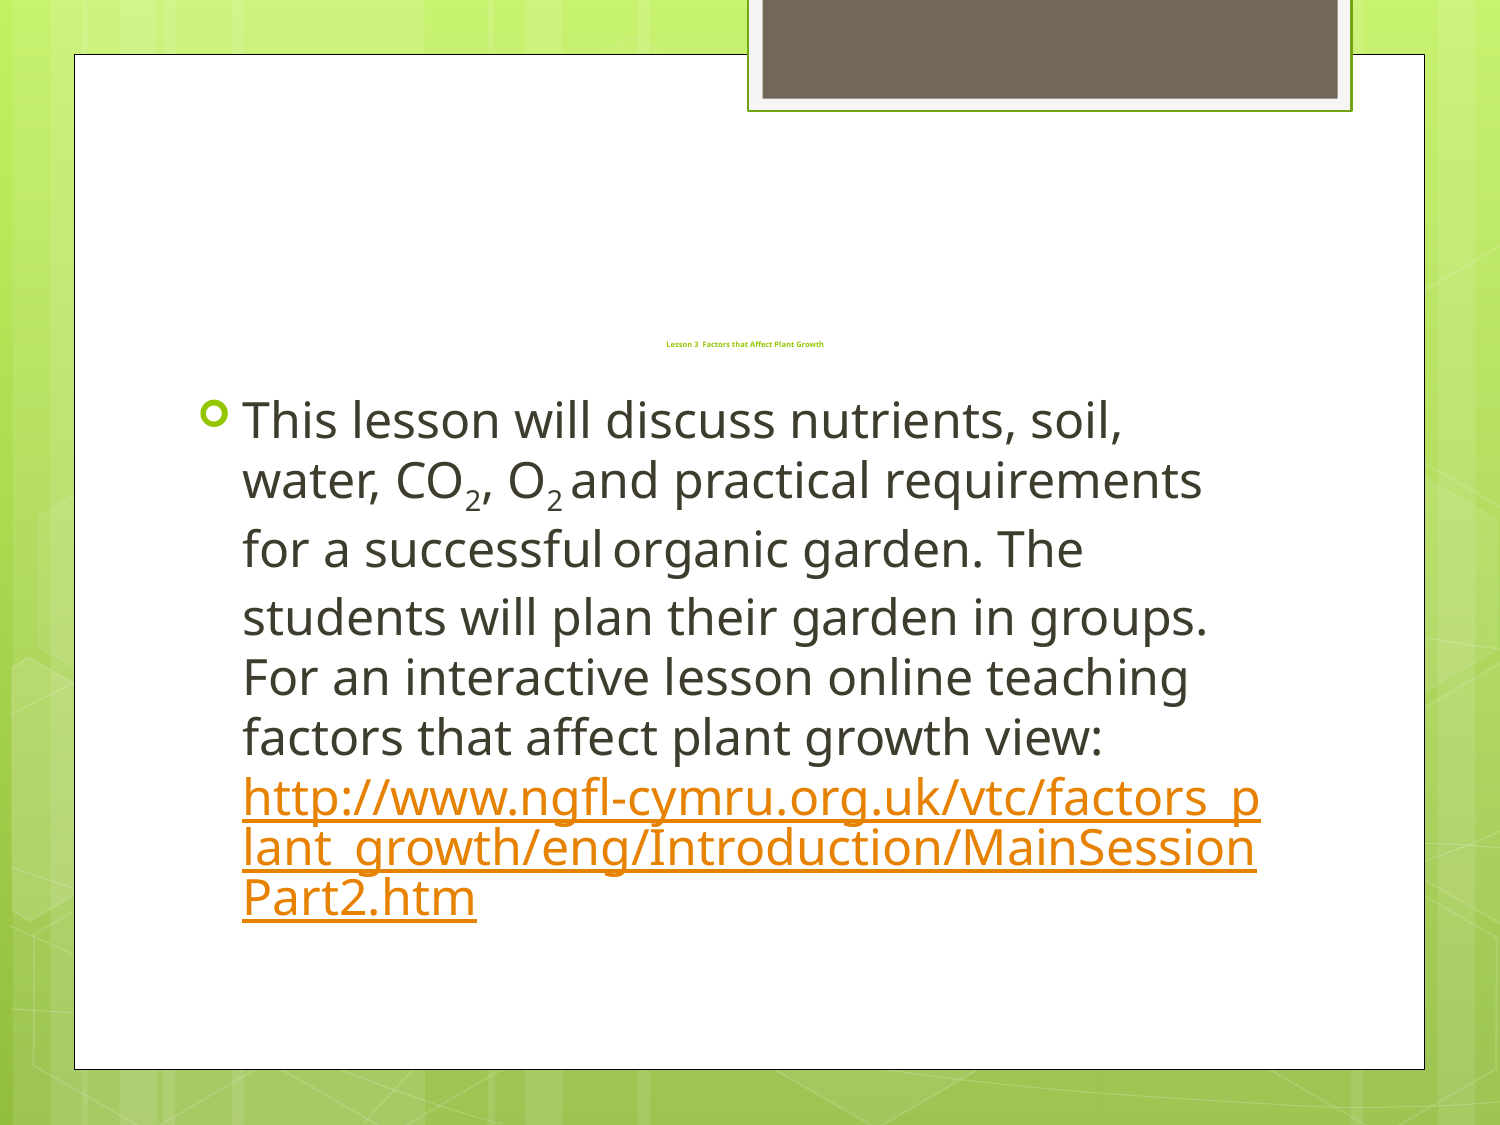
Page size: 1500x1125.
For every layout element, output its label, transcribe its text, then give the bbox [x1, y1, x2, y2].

list This lesson will discuss nutrients, soil, water, CO2, O2 and practical requirements for a successful organic garden. The students will plan their garden in groups. For an interactive lesson online teaching factors that affect plant growth view: http://www.ngfl-cymru.org.uk/vtc/factors_plant_growth/eng/Introduction/MainSessionPart2.htm [171, 381, 1283, 957]
title Lesson 3 Factors that Affect Plant Growth [171, 168, 1324, 357]
